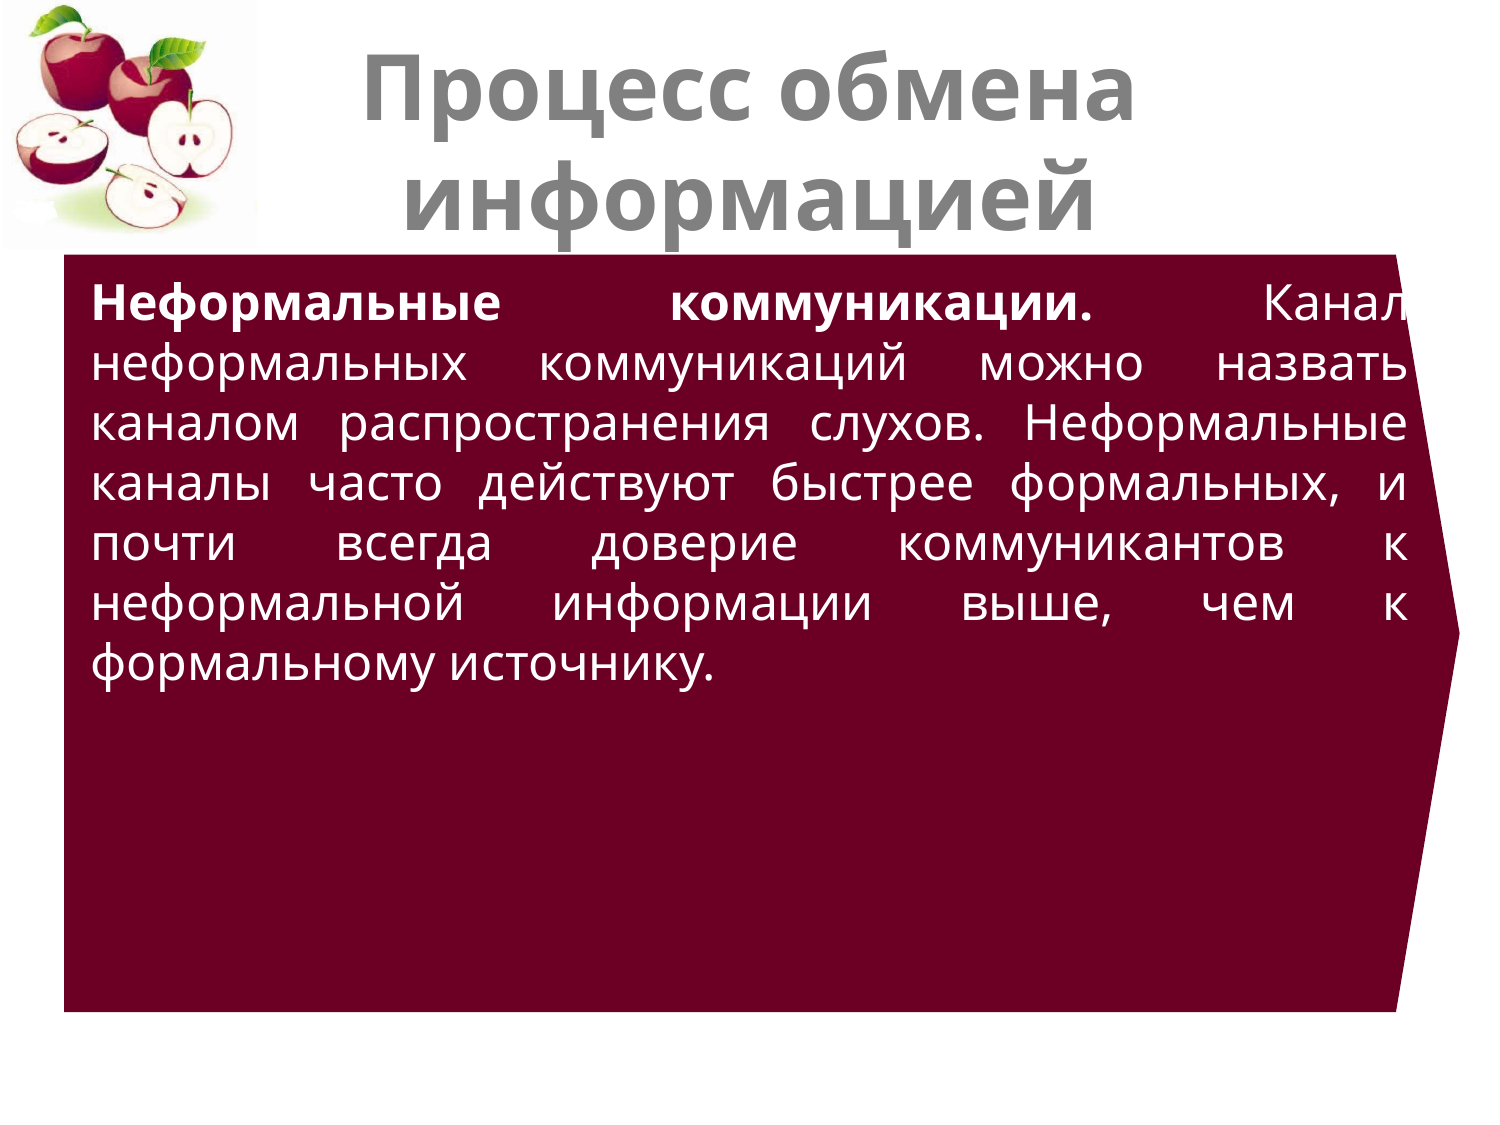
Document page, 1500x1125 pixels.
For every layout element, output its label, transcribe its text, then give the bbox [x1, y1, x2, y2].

picture [3, 0, 258, 249]
title Процесс обмена информацией [75, 45, 1425, 233]
list Неформальные коммуникации. Канал неформальных коммуникаций можно назвать каналом распространения слухов. Неформальные каналы часто действуют быстрее формальных, и почти всегда доверие коммуникантов к неформальной информации выше, чем к формальному источнику. [75, 262, 1425, 1005]
